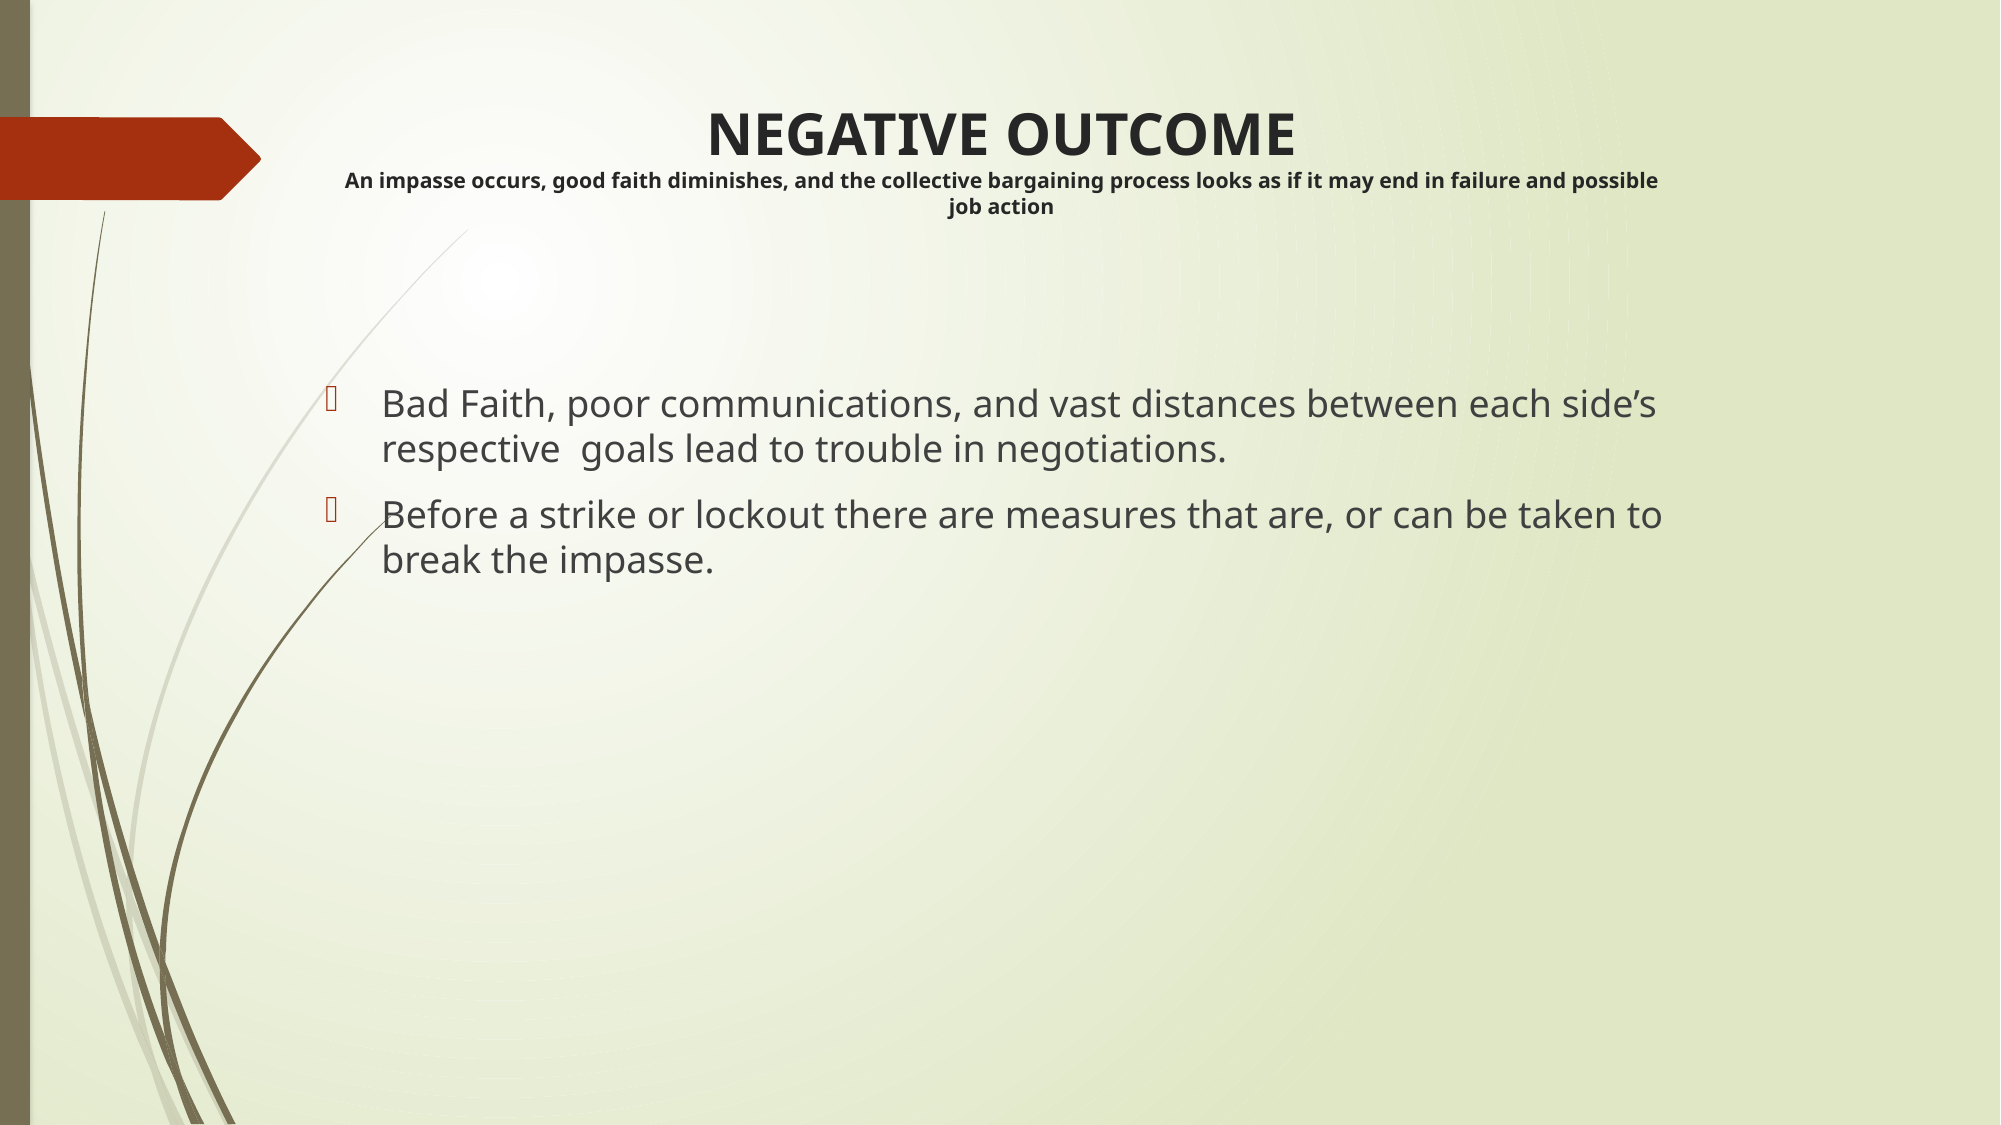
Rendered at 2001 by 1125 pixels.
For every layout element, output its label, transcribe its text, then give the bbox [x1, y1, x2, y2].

list Bad Faith, poor communications, and vast distances between each side’s respective goals lead to trouble in negotiations. Before a strike or lockout there are measures that are, or can be taken to break the impasse. [310, 372, 1773, 993]
title NEGATIVE OUTCOME An impasse occurs, good faith diminishes, and the collective bargaining process looks as if it may end in failure and possible job action [326, 90, 1677, 278]
